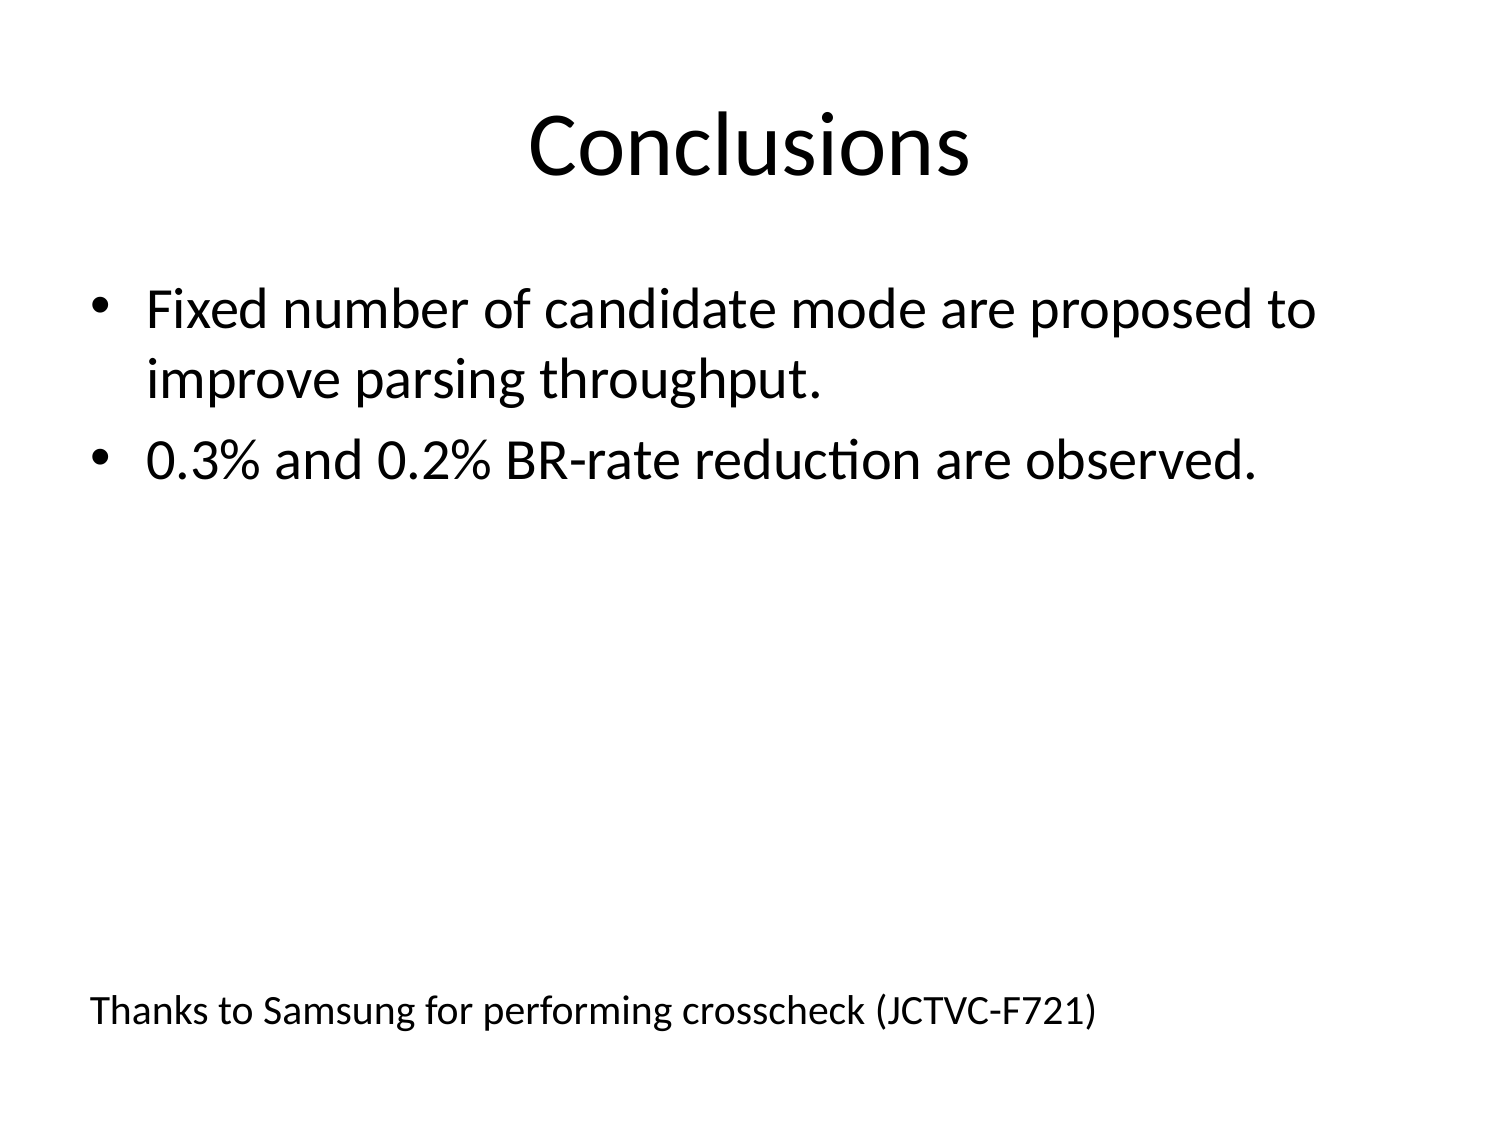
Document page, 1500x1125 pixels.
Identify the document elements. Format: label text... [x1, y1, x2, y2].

list Fixed number of candidate mode are proposed to improve parsing throughput. 0.3% and 0.2% BR-rate reduction are observed. [75, 262, 1425, 888]
title Conclusions [75, 45, 1425, 233]
text_box Thanks to Samsung for performing crosscheck (JCTVC-F721) [75, 975, 1250, 1040]
